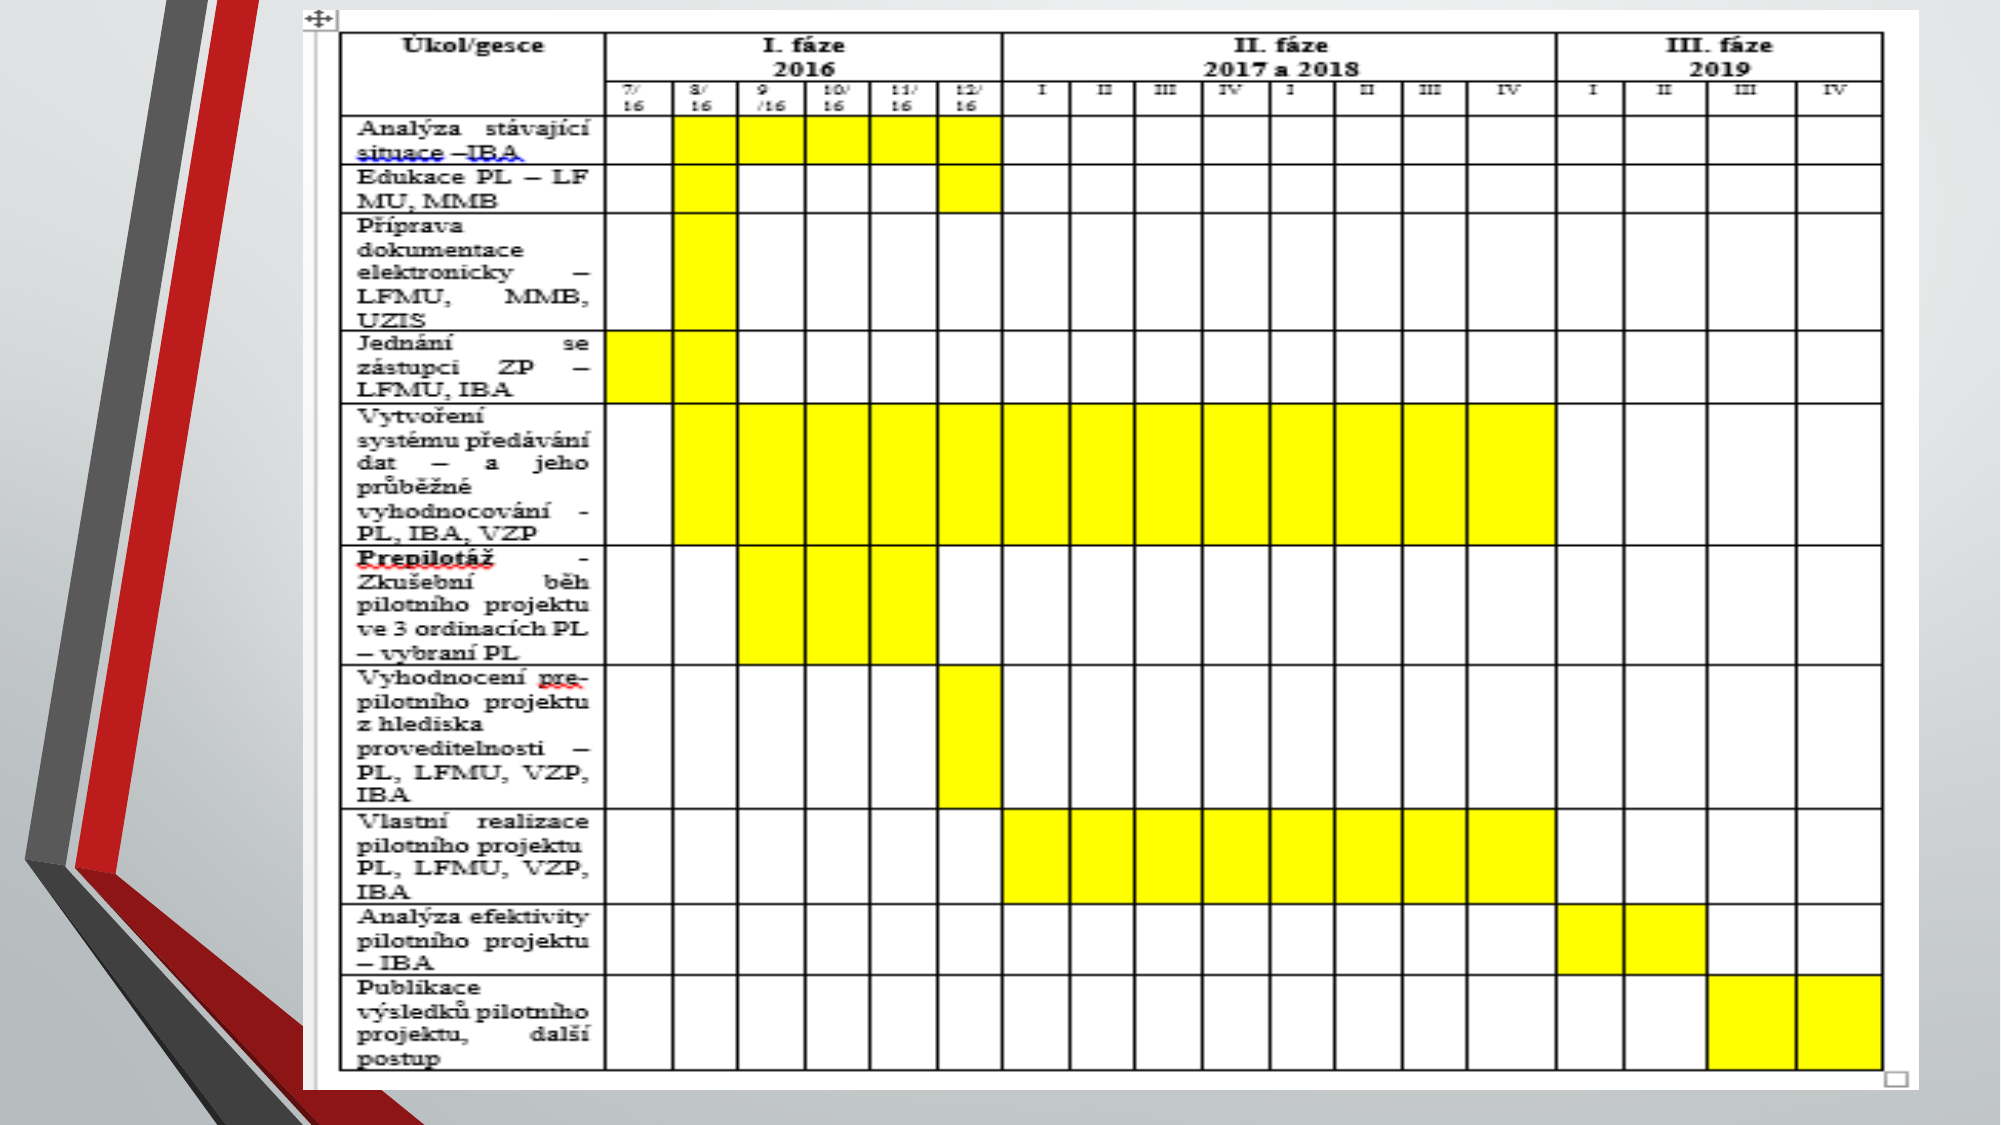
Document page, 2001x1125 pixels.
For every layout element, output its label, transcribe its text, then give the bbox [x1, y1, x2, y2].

picture [302, 10, 1919, 1091]
title Harmonogram [303, 0, 1729, 10]
